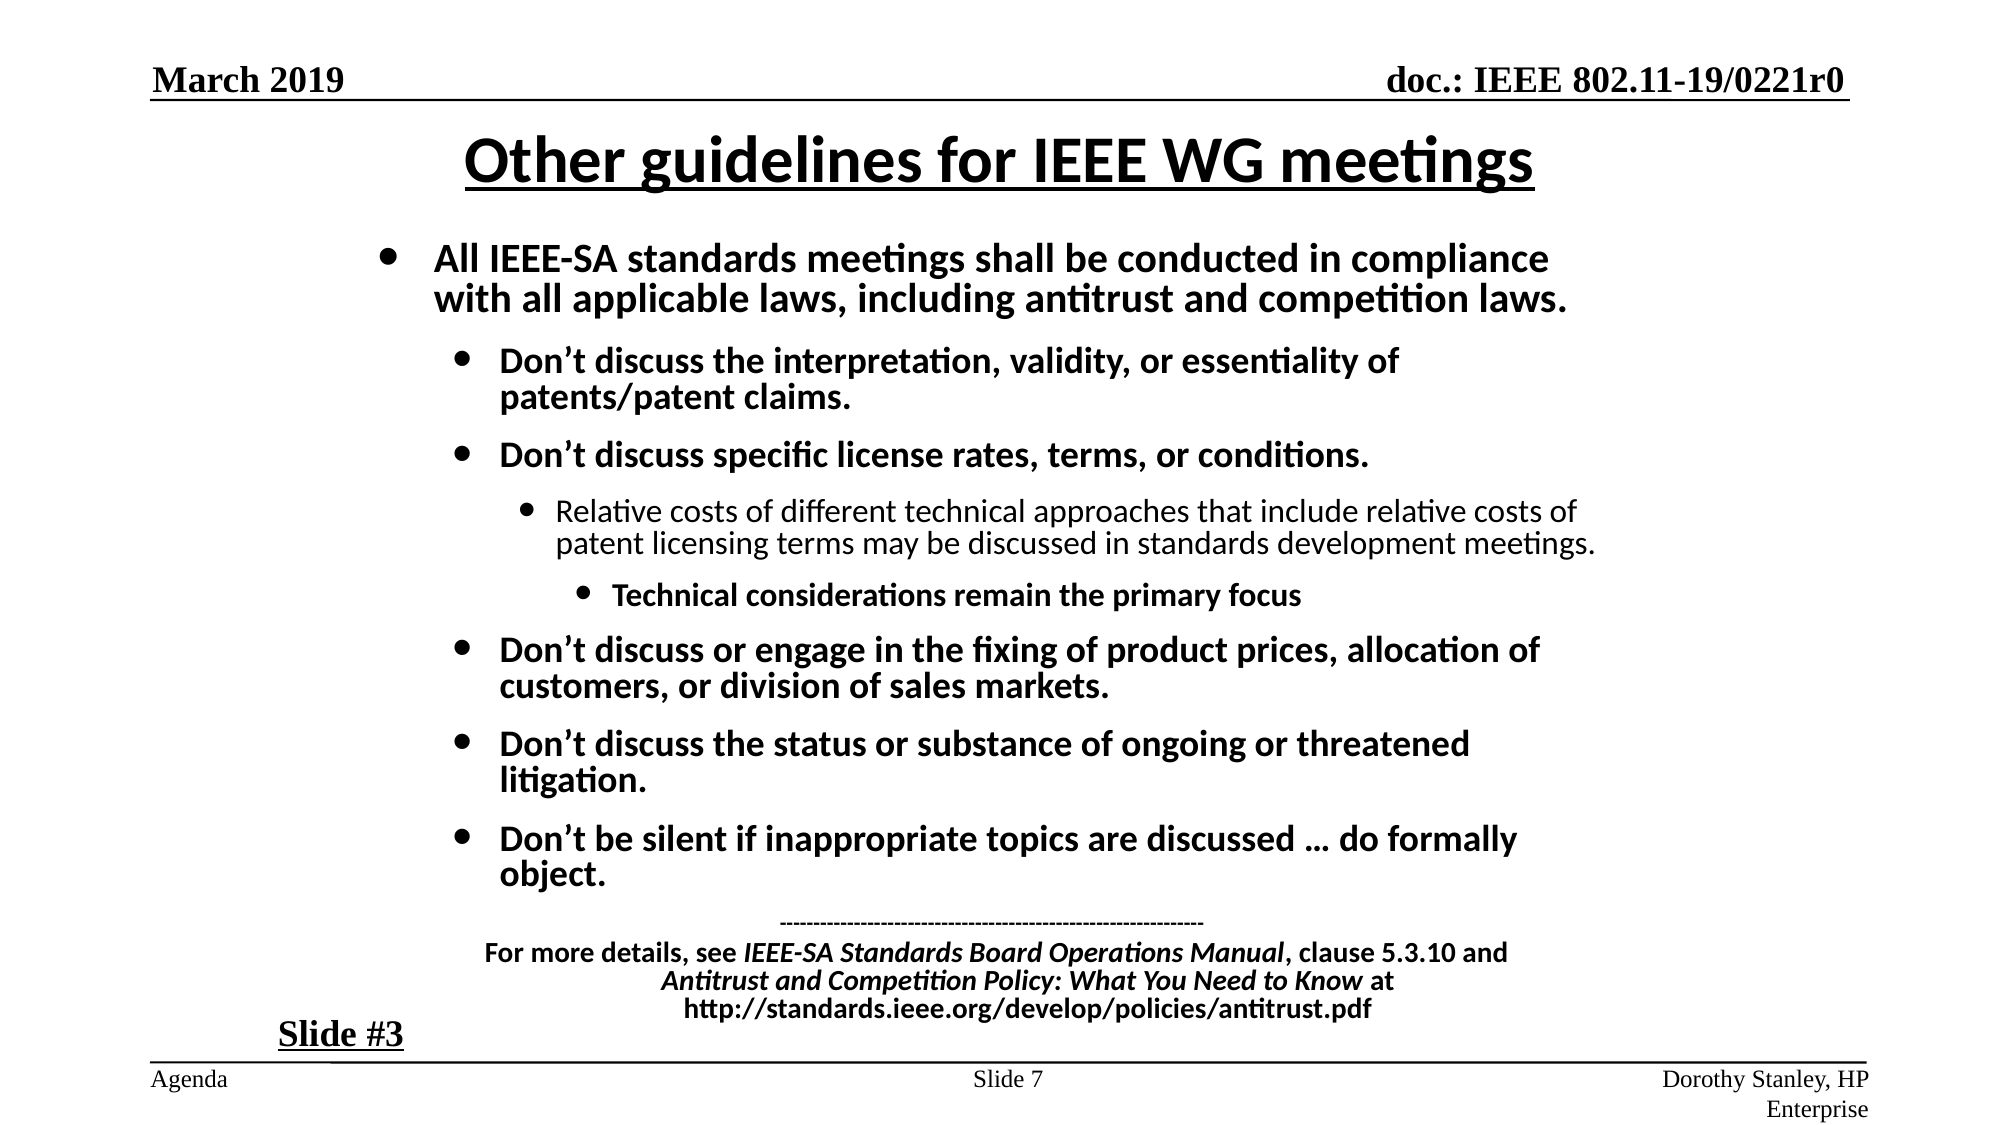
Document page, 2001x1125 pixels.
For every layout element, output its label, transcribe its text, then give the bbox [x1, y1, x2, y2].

list All IEEE-SA standards meetings shall be conducted in compliance with all applicable laws, including antitrust and competition laws. Don’t discuss the interpretation, validity, or essentiality of patents/patent claims. Don’t discuss specific license rates, terms, or conditions. Relative costs of different technical approaches that include relative costs of patent licensing terms may be discussed in standards development meetings. Technical considerations remain the primary focus Don’t discuss or engage in the fixing of product prices, allocation of customers, or division of sales markets. Don’t discuss the status or substance of ongoing or threatened litigation. Don’t be silent if inappropriate topics are discussed … do formally object. --------------------------------------------------------------- For more details, see IEEE-SA Standards Board Operations Manual, clause 5.3.10 and Antitrust and Competition Policy: What You Need to Know at http://standards.ieee.org/develop/policies/antitrust.pdf [362, 233, 1638, 909]
title Other guidelines for IEEE WG meetings [287, 62, 1713, 250]
footer Dorothy Stanley, HP Enterprise [1609, 1062, 1869, 1093]
text_box Slide #3 [263, 1001, 420, 1062]
slide_number Slide 7 [964, 1062, 1053, 1093]
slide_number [152, 54, 567, 100]
